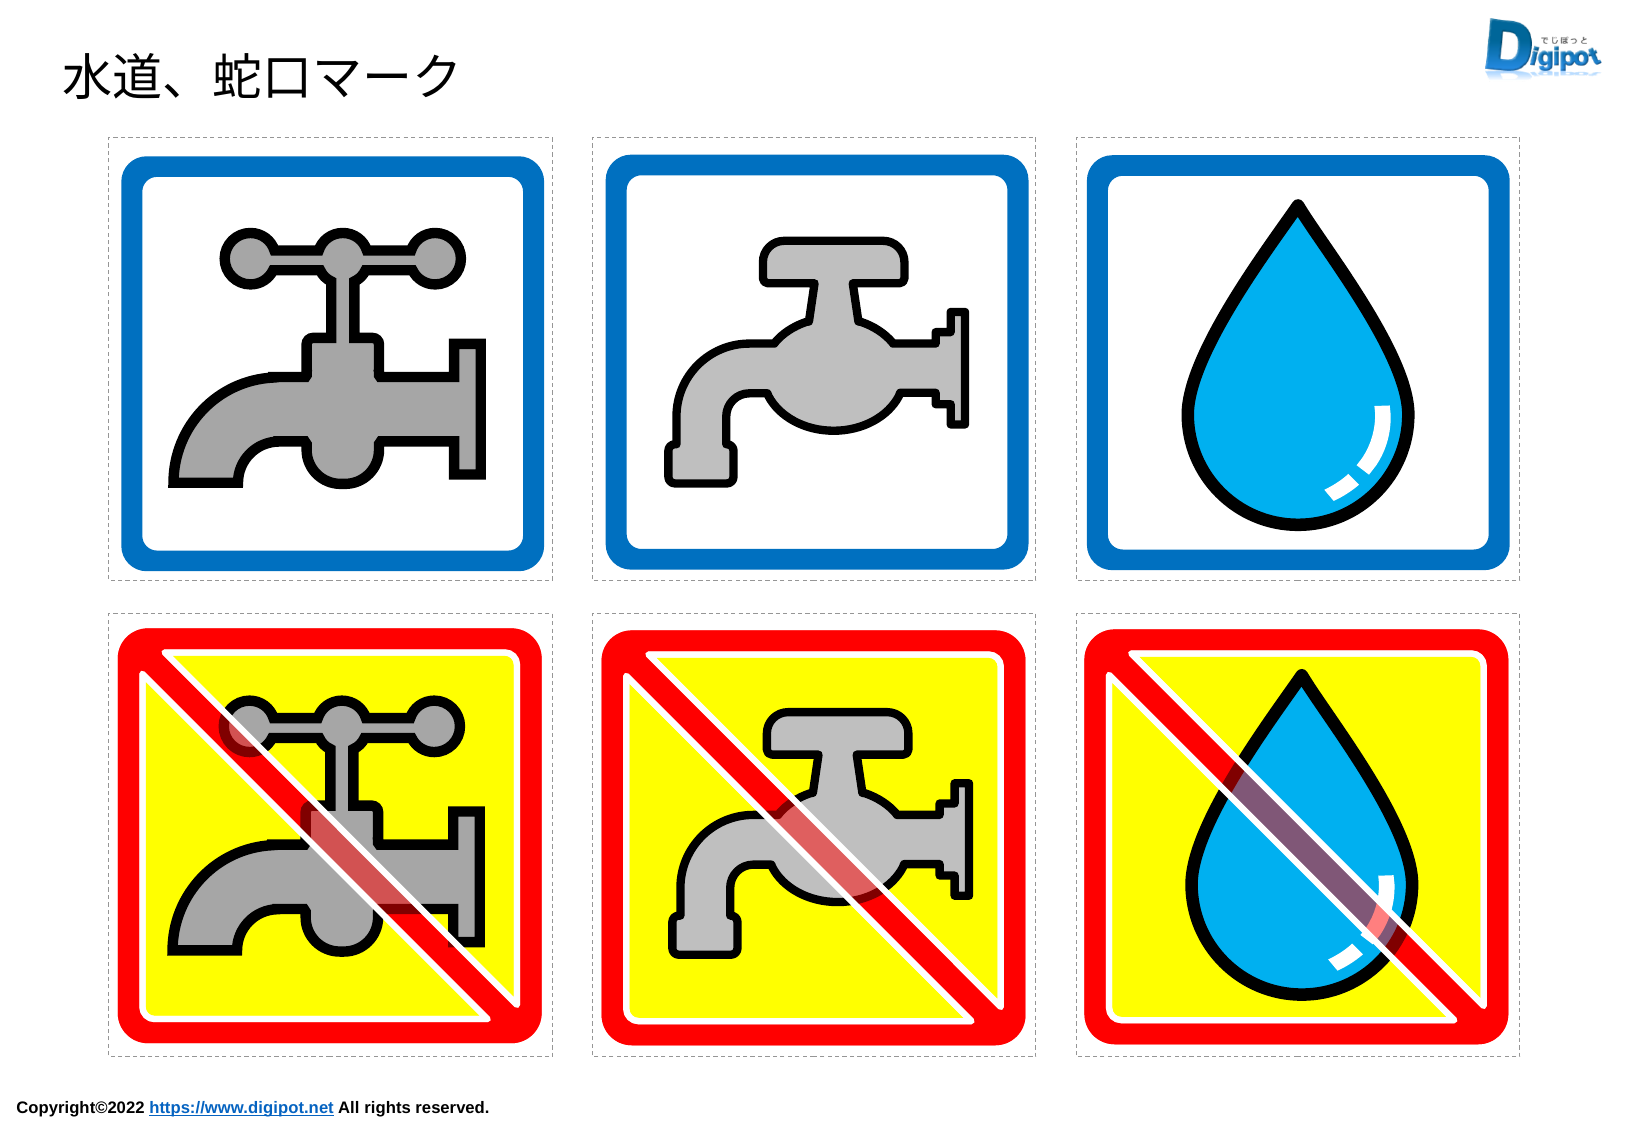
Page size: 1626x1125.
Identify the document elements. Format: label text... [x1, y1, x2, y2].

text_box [114, 624, 546, 1047]
picture [1485, 18, 1602, 82]
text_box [1086, 155, 1510, 571]
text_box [121, 156, 545, 572]
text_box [1081, 626, 1512, 1048]
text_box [605, 154, 1029, 570]
text_box 水道、蛇口マーク [47, 38, 478, 113]
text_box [598, 627, 1029, 1049]
